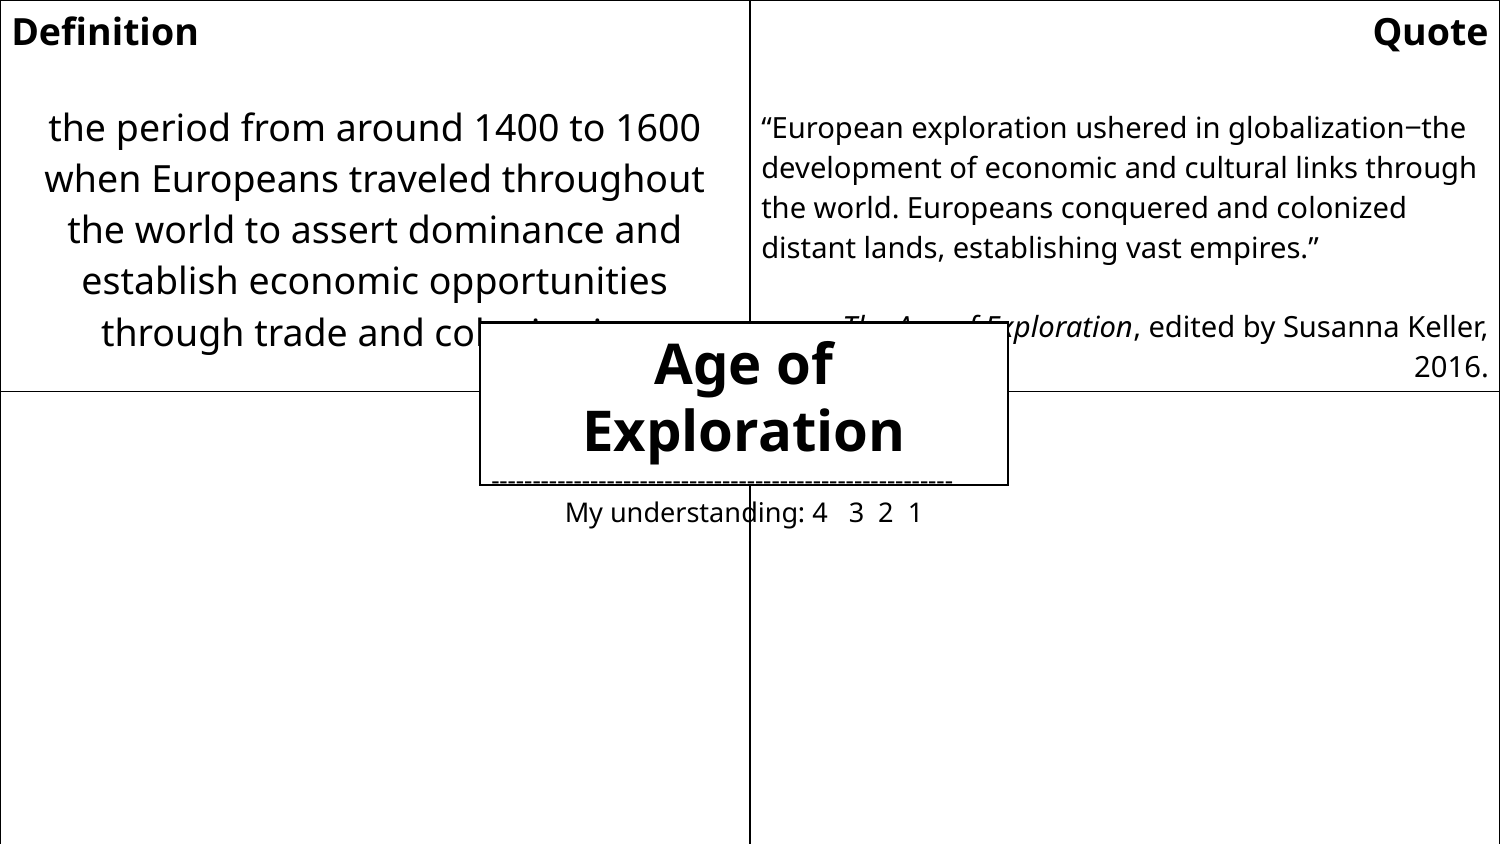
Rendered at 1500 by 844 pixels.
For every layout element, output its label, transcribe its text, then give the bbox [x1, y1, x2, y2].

table_cell Question [1, 392, 749, 844]
table_header Quote “European exploration ushered in globalization‒the development of economic and cultural links through the world. Europeans conquered and colonized distant lands, establishing vast empires.” The Age of Exploration, edited by Susanna Keller, 2016. [751, 1, 1499, 391]
text_box Age of Exploration -------------------------------------------------------- My understanding: 4 3 2 1 [480, 322, 1008, 486]
table_cell Illustration [751, 392, 1499, 844]
table_header Definition the period from around 1400 to 1600 when Europeans traveled throughout the world to assert dominance and establish economic opportunities through trade and colonization [1, 1, 749, 391]
